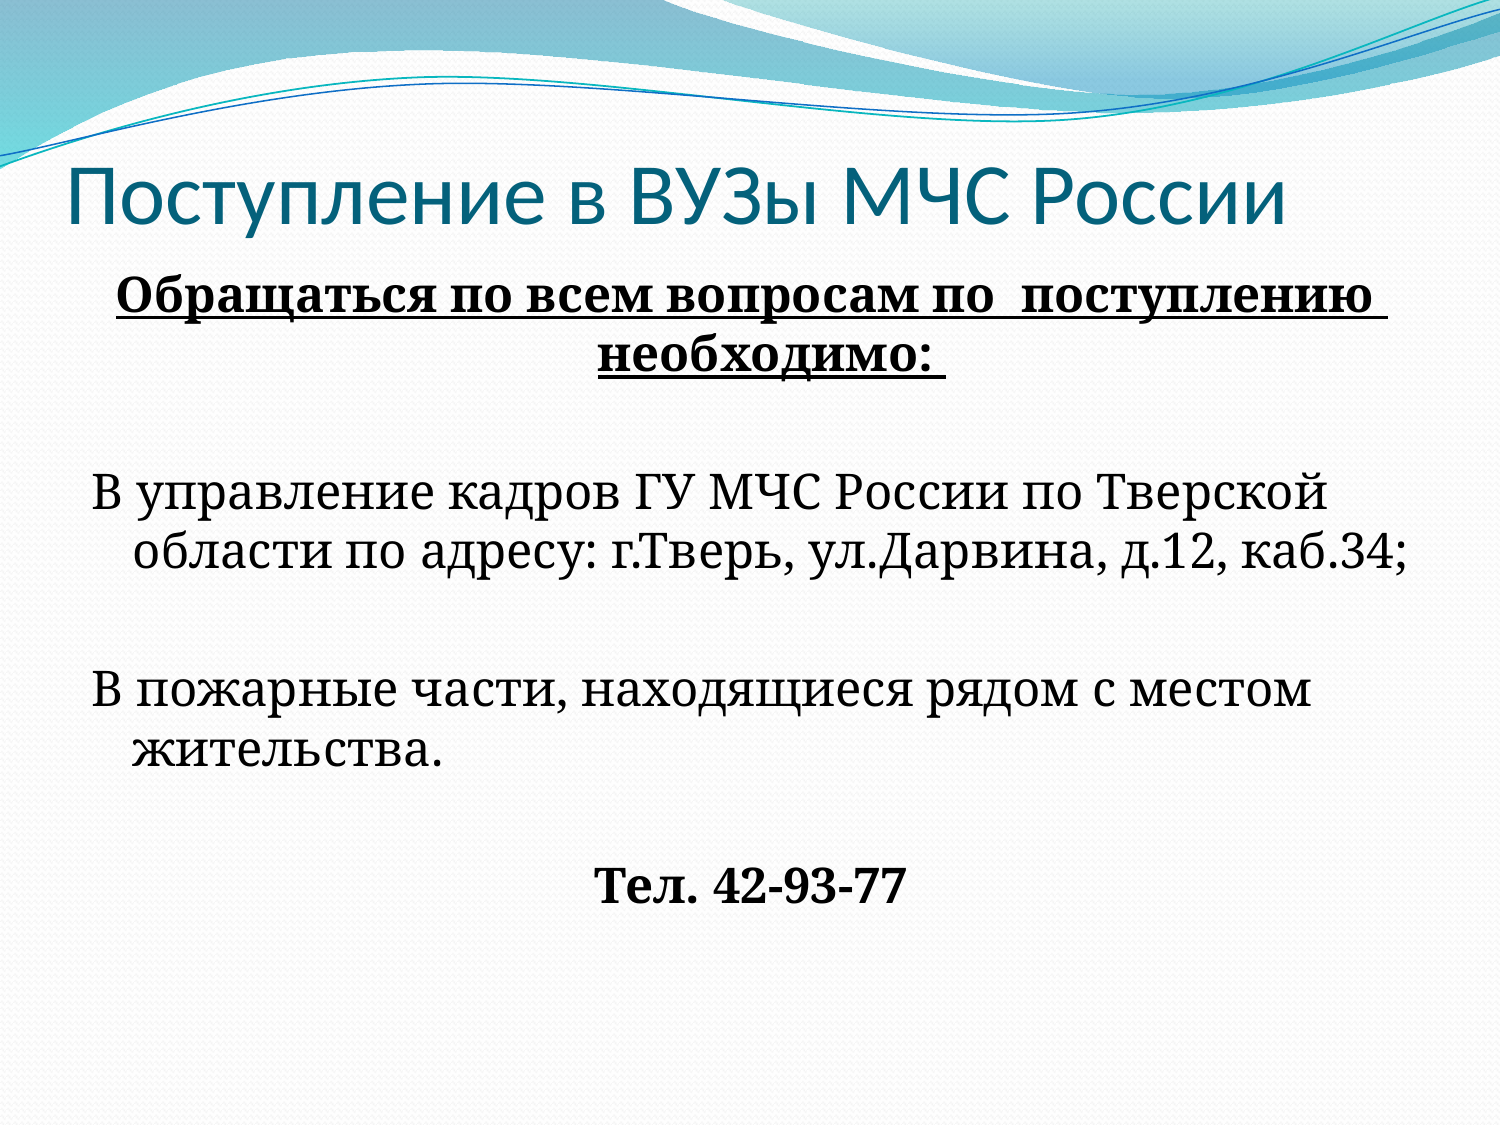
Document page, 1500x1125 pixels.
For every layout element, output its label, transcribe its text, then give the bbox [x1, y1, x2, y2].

title Поступление в ВУЗы МЧС России [64, 54, 1415, 243]
list Обращаться по всем вопросам по поступлению необходимо: В управление кадров ГУ МЧС России по Тверской области по адресу: г.Тверь, ул.Дарвина, д.12, каб.34; В пожарные части, находящиеся рядом с местом жительства. Тел. 42-93-77 [76, 255, 1427, 976]
